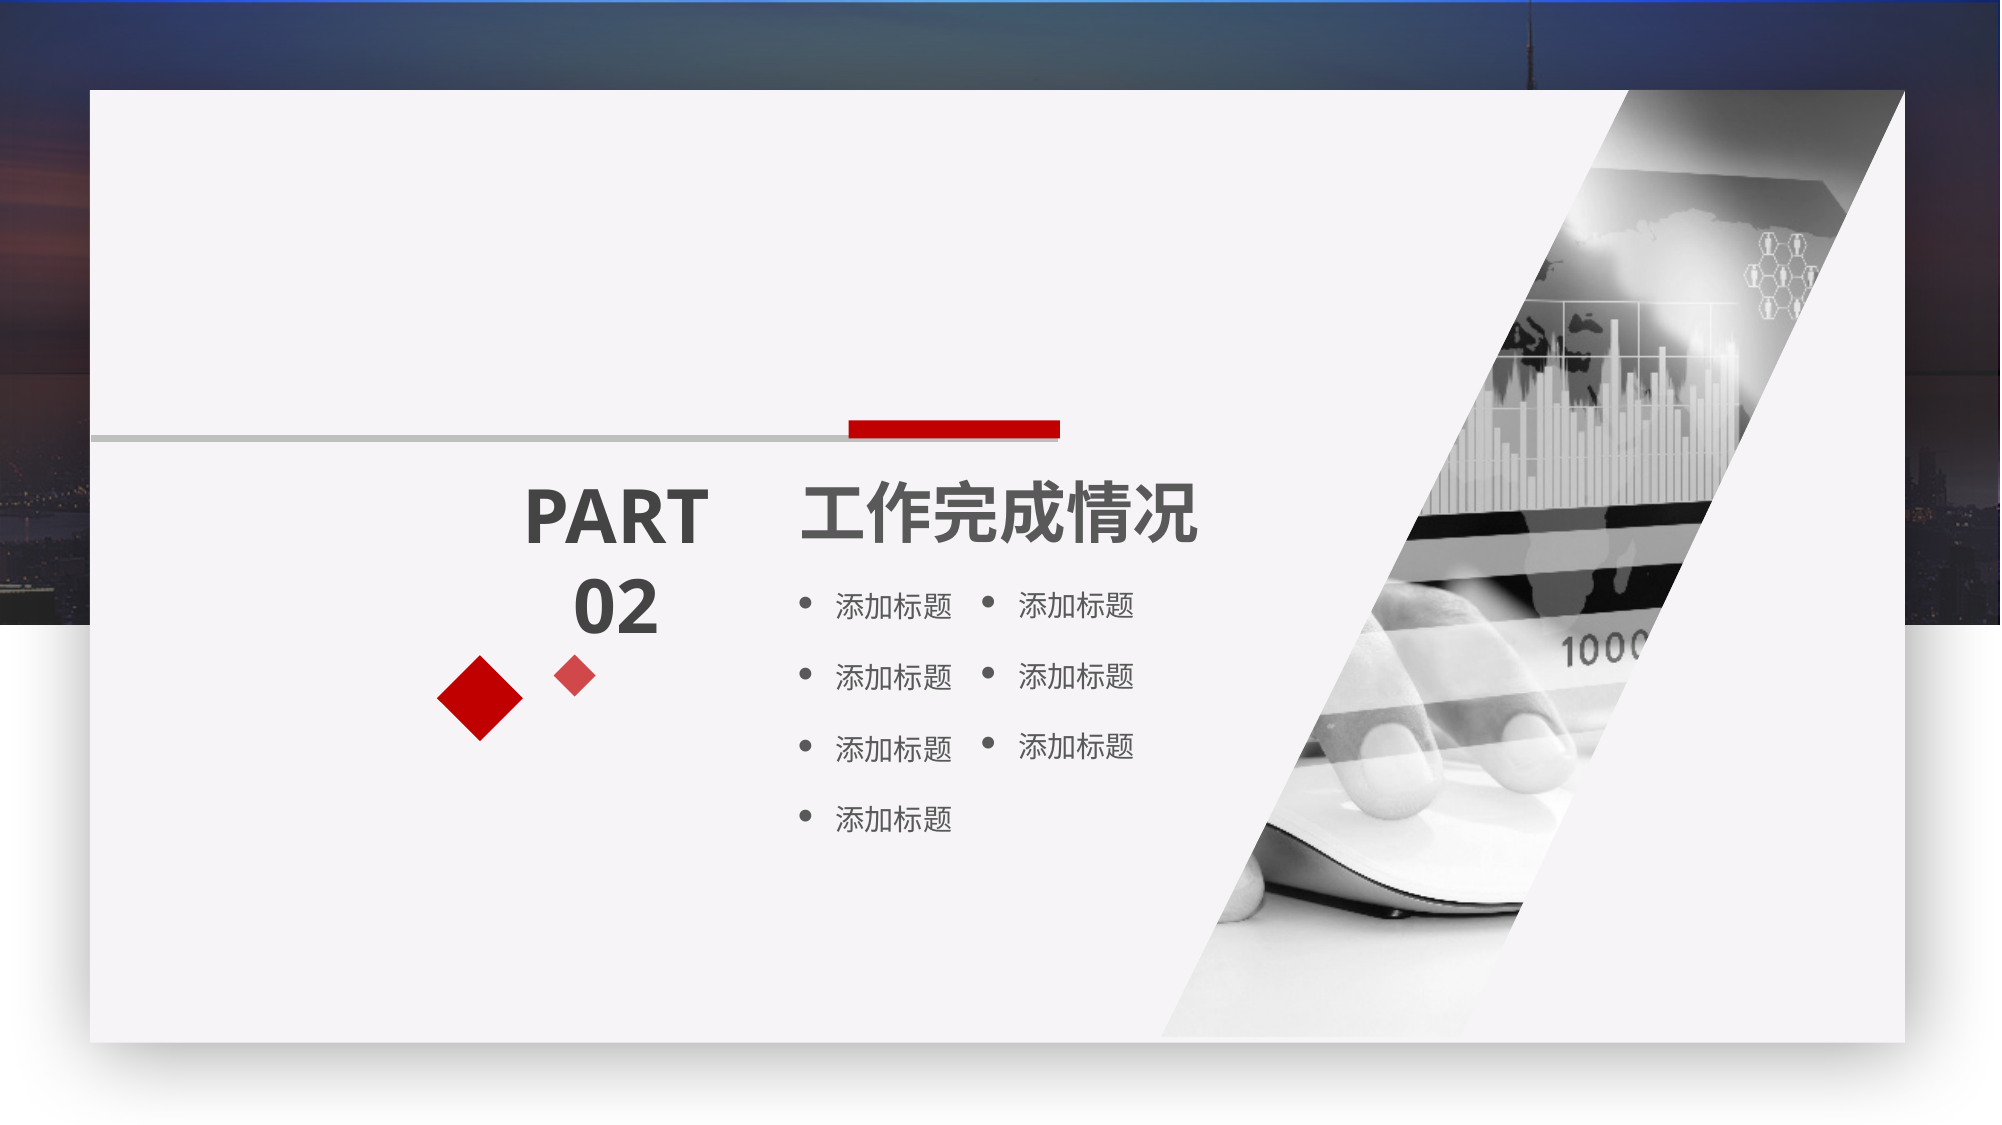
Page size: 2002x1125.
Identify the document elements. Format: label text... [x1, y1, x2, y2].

text_box [553, 656, 596, 697]
text_box PART 02 [455, 460, 778, 656]
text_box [90, 420, 1061, 439]
picture [0, 0, 2000, 625]
picture [1160, 89, 1906, 1038]
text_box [797, 588, 1009, 837]
text_box 工作完成情况 [784, 463, 1155, 559]
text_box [980, 586, 1240, 765]
text_box [436, 656, 523, 742]
